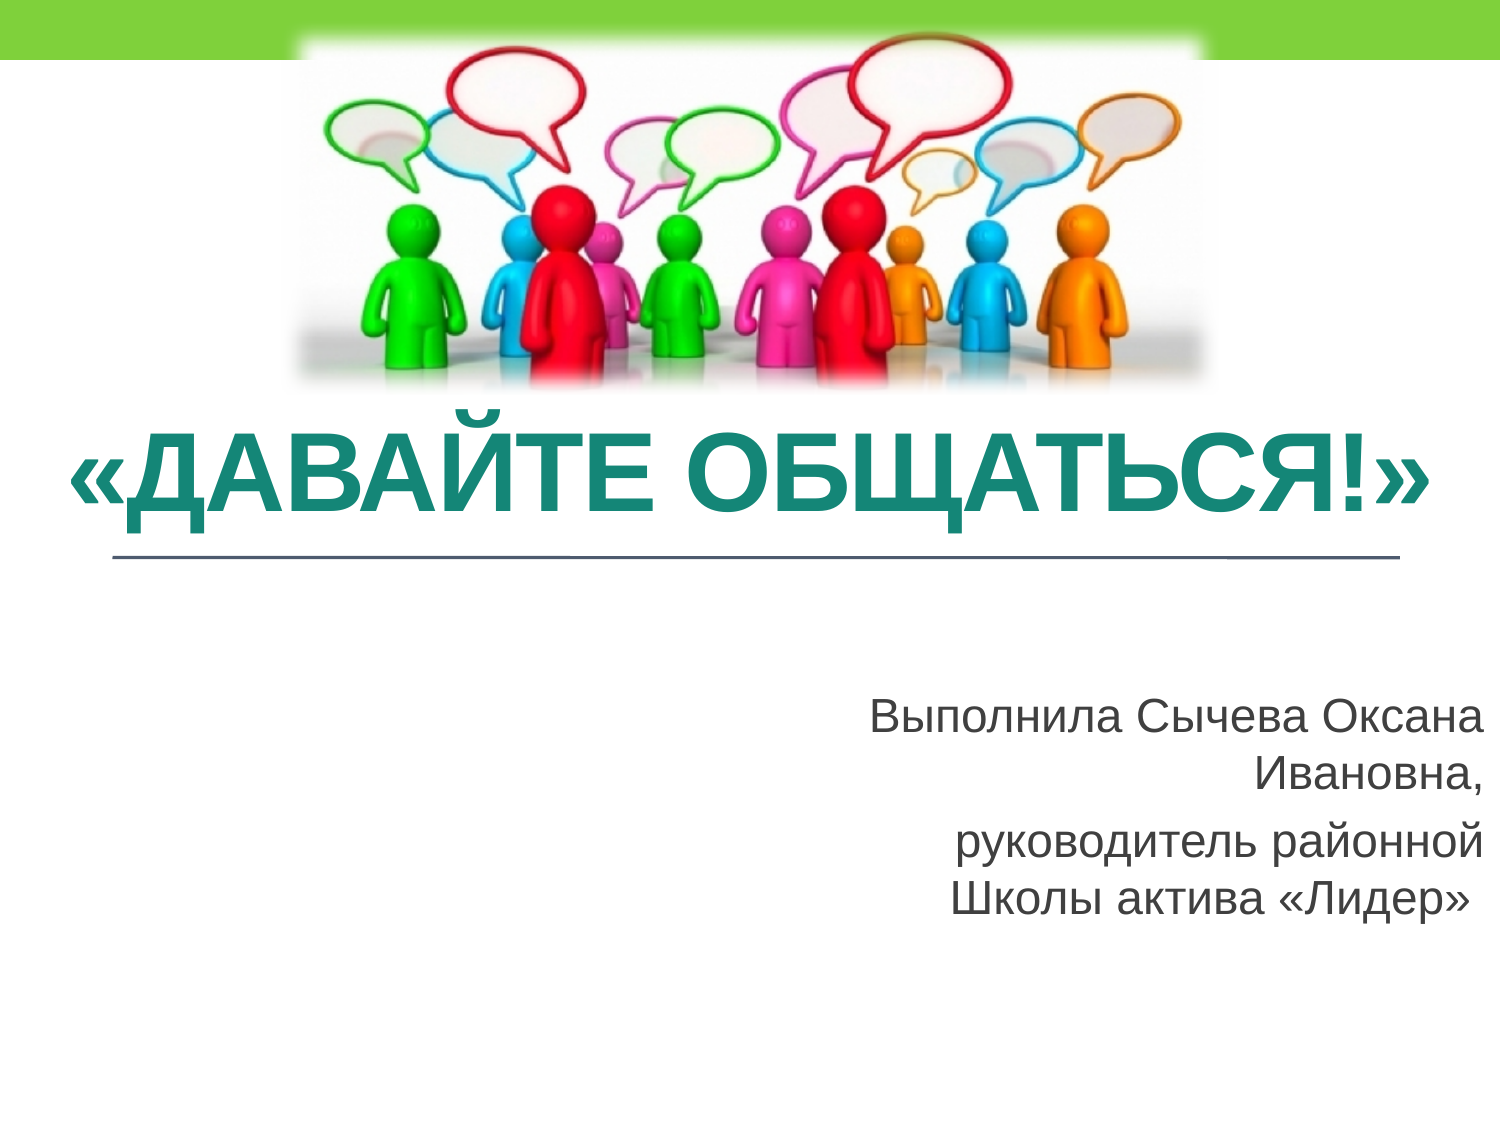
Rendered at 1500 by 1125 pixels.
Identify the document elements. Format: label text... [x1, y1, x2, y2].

picture [281, 18, 1219, 395]
title «Давайте общаться!» [29, 224, 1471, 542]
subtitle Выполнила Сычева Оксана Ивановна, руководитель районной Школы актива «Лидер» [832, 609, 1500, 1000]
